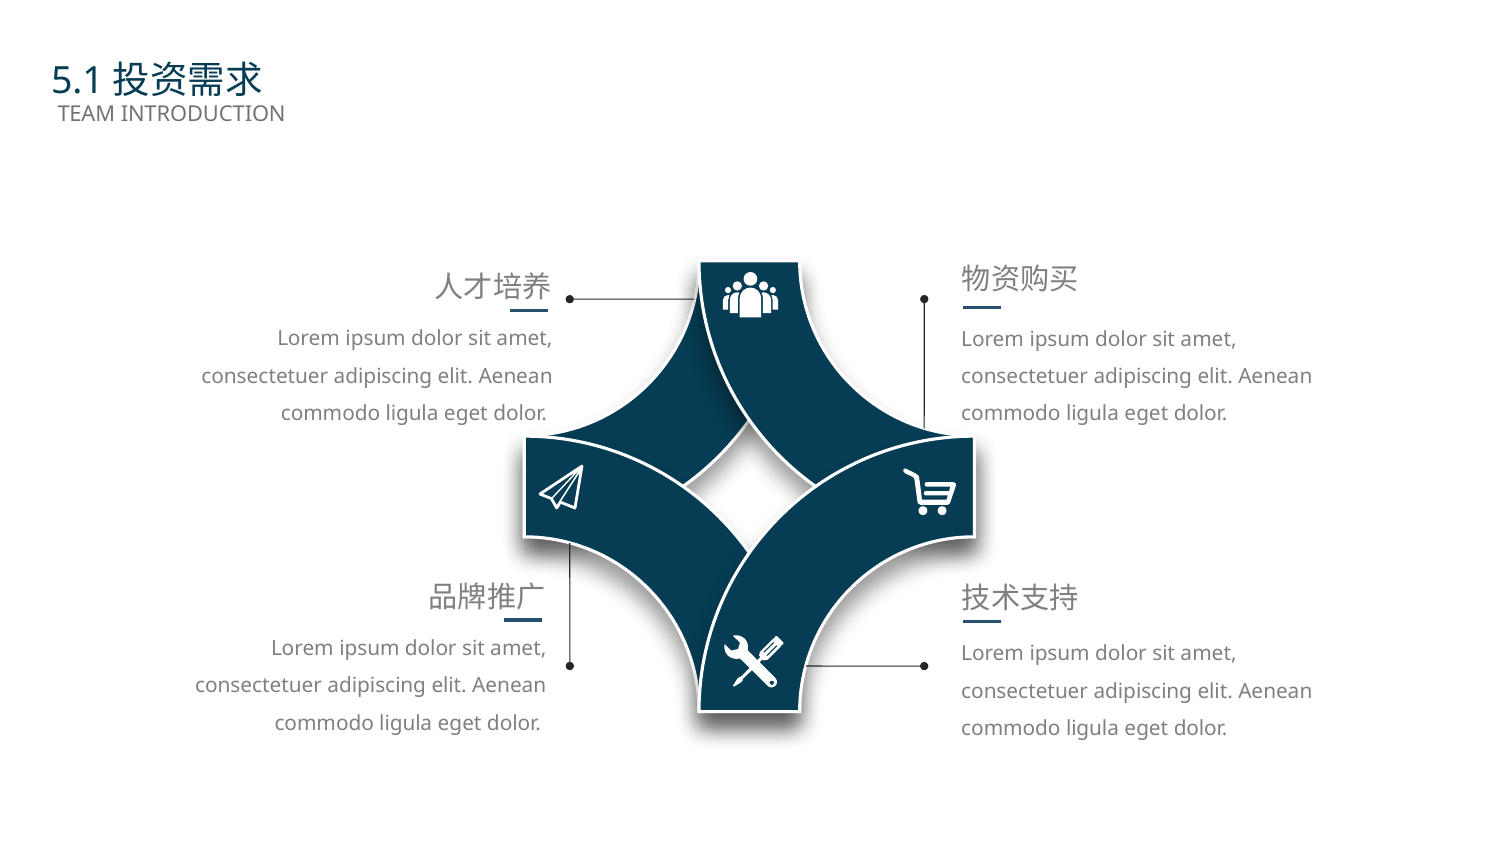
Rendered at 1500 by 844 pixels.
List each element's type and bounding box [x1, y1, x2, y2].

text_box [946, 253, 1336, 435]
text_box [171, 570, 561, 744]
text_box [568, 295, 695, 304]
text_box [178, 260, 568, 434]
text_box [697, 435, 976, 713]
text_box [57, 44, 302, 134]
text_box [538, 464, 584, 510]
text_box [743, 272, 758, 286]
text_box [901, 467, 958, 516]
text_box [732, 281, 742, 291]
text_box [805, 661, 929, 671]
text_box [523, 321, 735, 486]
text_box [724, 635, 784, 688]
text_box [565, 543, 574, 671]
text_box [697, 259, 951, 486]
text_box [523, 435, 747, 663]
text_box [946, 572, 1336, 749]
text_box [722, 286, 779, 318]
text_box [758, 281, 769, 291]
text_box [920, 294, 929, 429]
